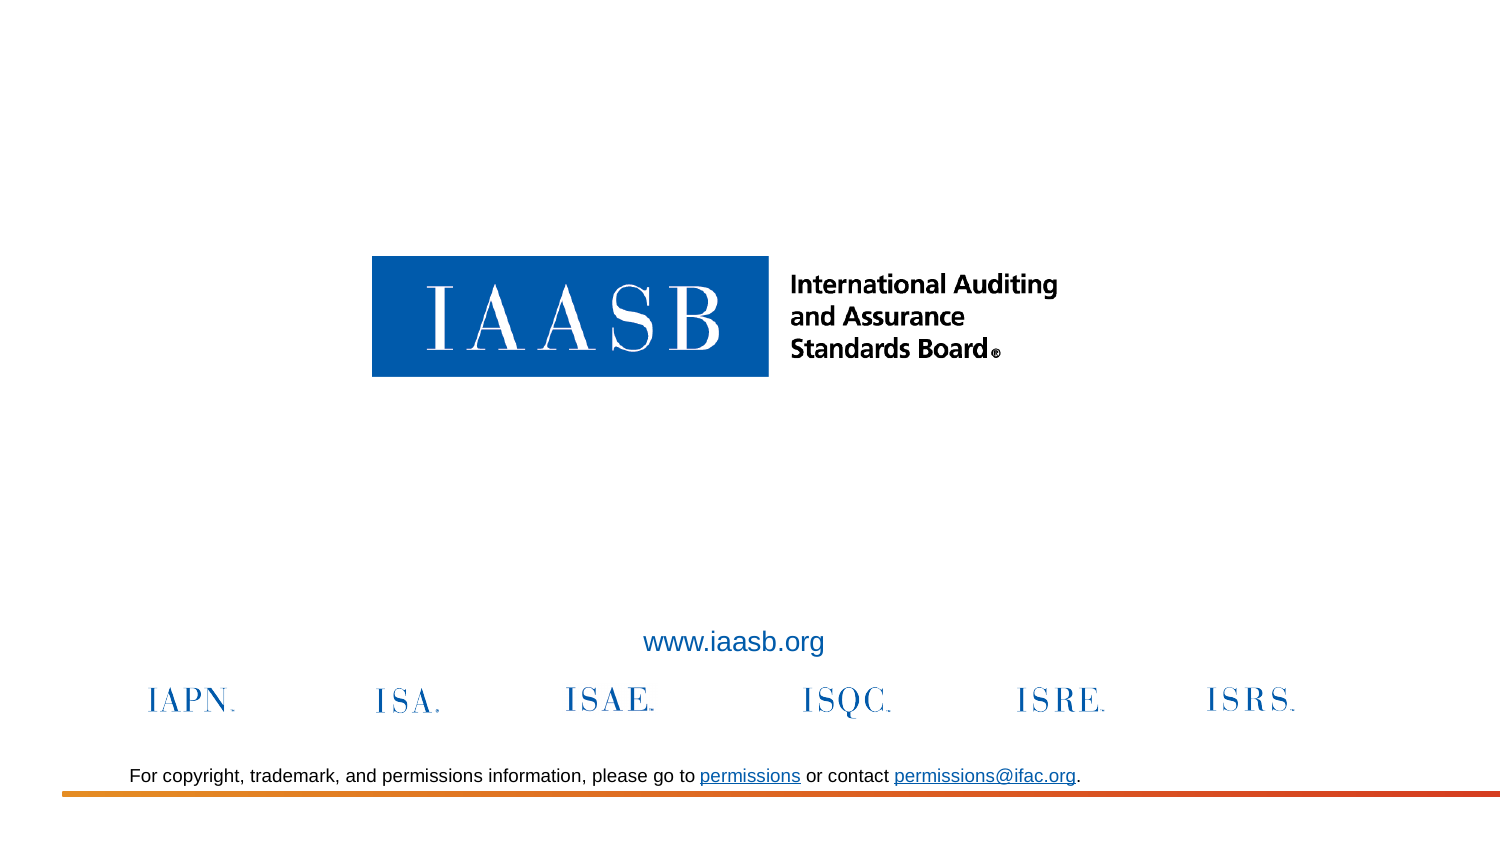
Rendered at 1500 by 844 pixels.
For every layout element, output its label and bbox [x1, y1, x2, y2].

picture [372, 684, 444, 717]
picture [372, 256, 1093, 377]
picture [144, 683, 239, 716]
picture [1013, 683, 1109, 716]
picture [799, 683, 895, 723]
picture [1203, 683, 1299, 715]
picture [562, 683, 658, 715]
